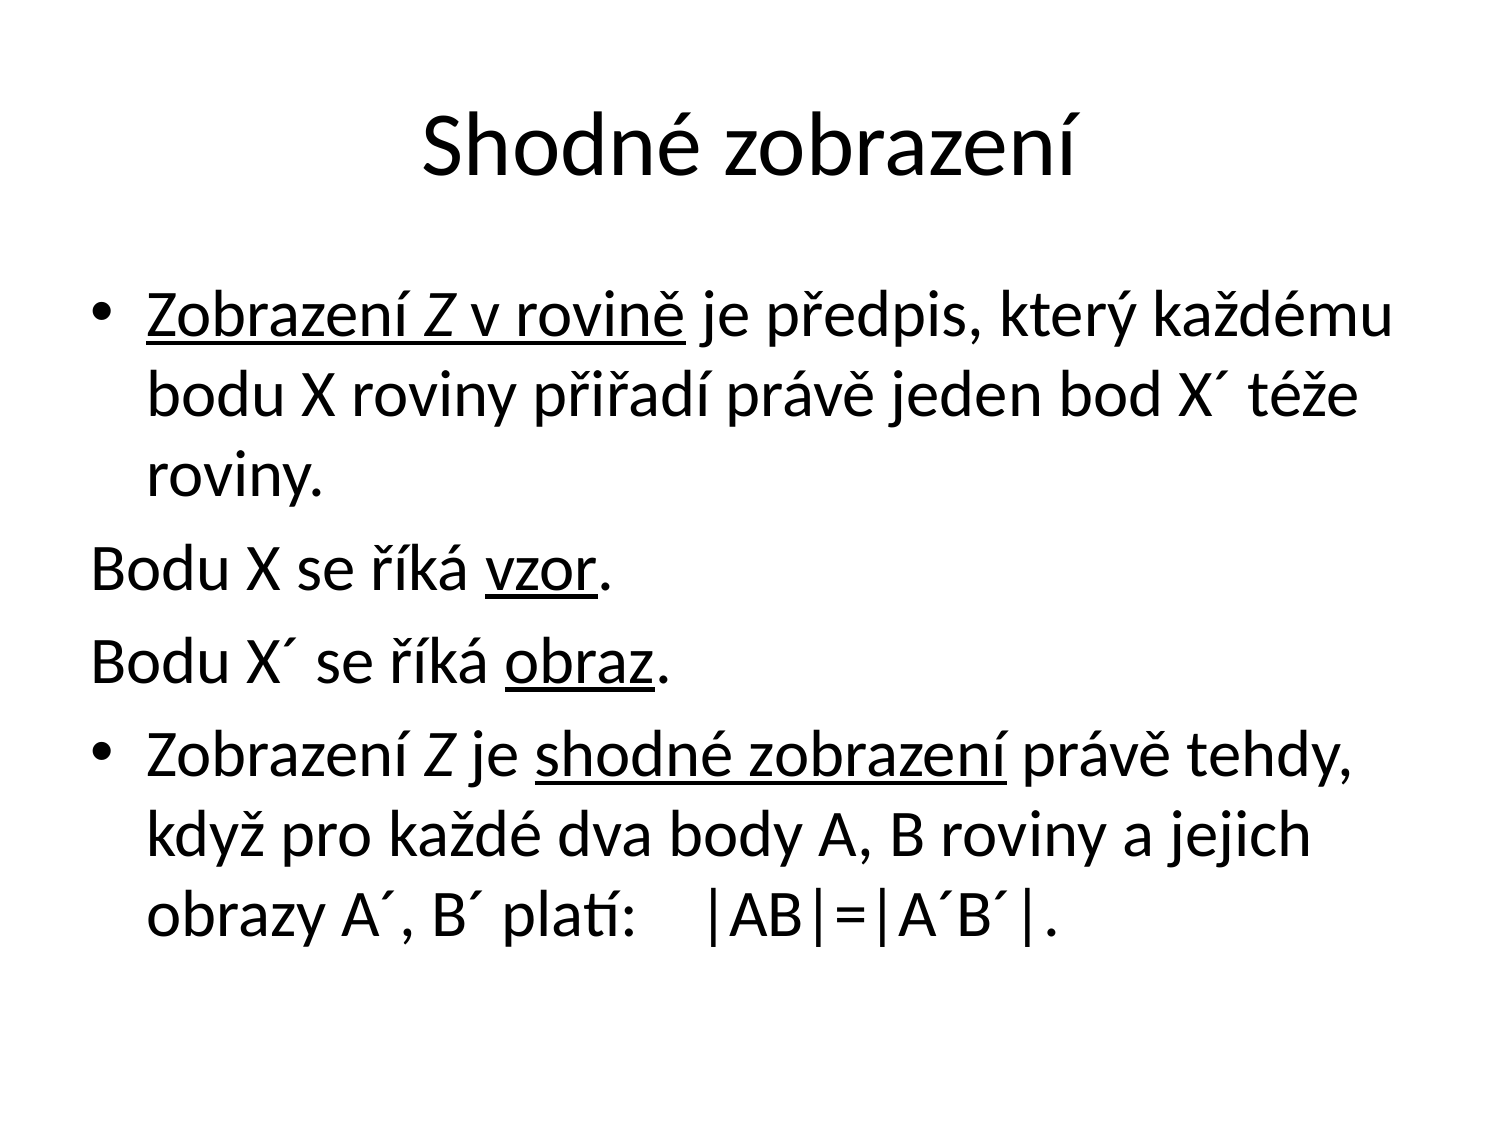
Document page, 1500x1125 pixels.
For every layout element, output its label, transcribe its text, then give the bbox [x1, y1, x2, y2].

title Shodné zobrazení [75, 45, 1425, 233]
list Zobrazení Z v rovině je předpis, který každému bodu X roviny přiřadí právě jeden bod X´ téže roviny. Bodu X se říká vzor. Bodu X´ se říká obraz. Zobrazení Z je shodné zobrazení právě tehdy, když pro každé dva body A, B roviny a jejich obrazy A´, B´ platí: |AB|=|A´B´|. [75, 262, 1425, 1005]
